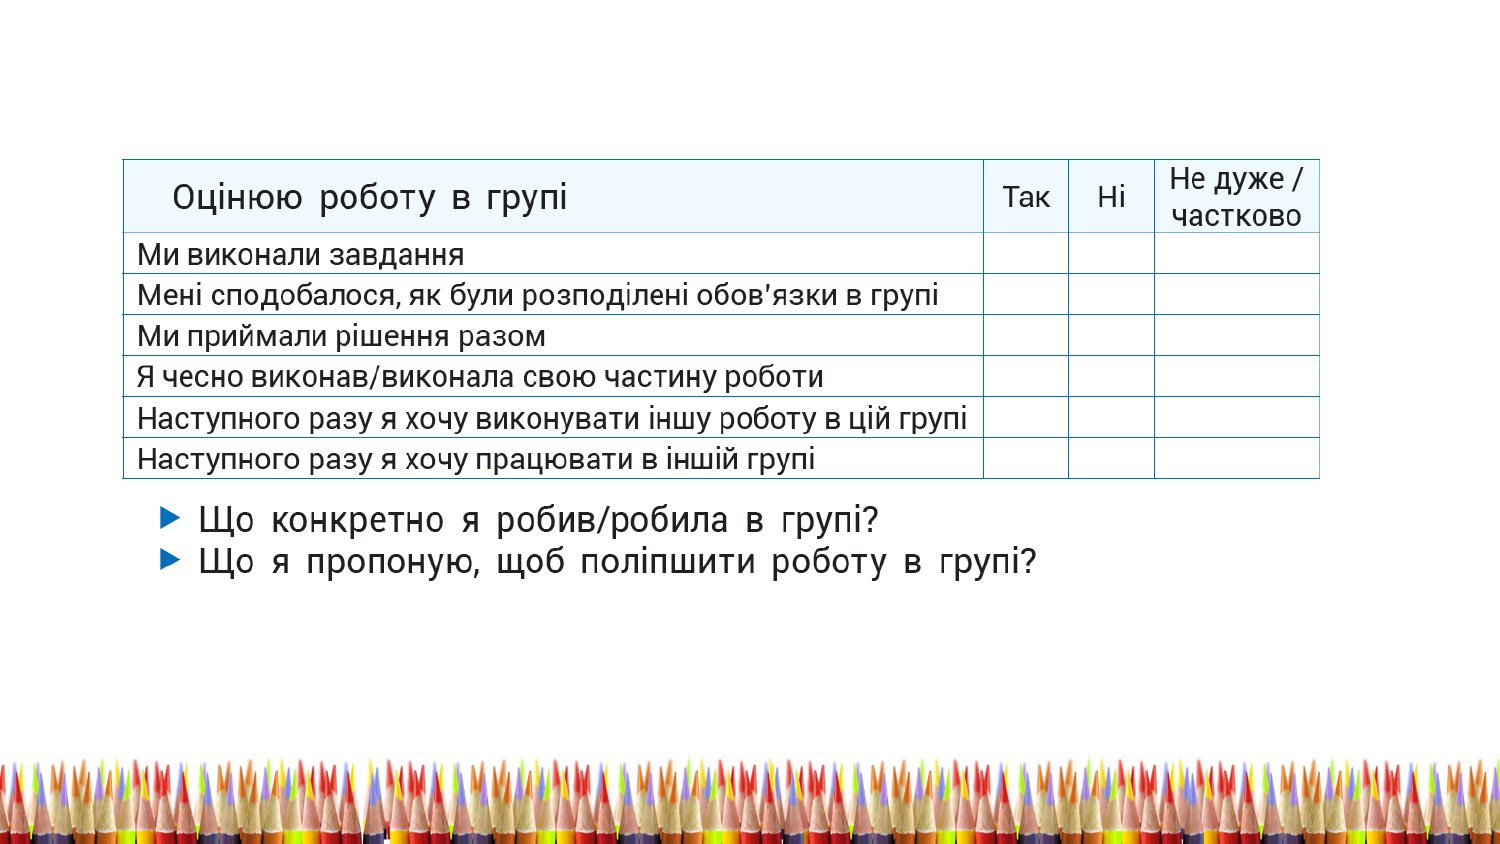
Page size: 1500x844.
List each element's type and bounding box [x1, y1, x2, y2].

picture [94, 99, 1382, 632]
picture [0, 756, 1500, 844]
